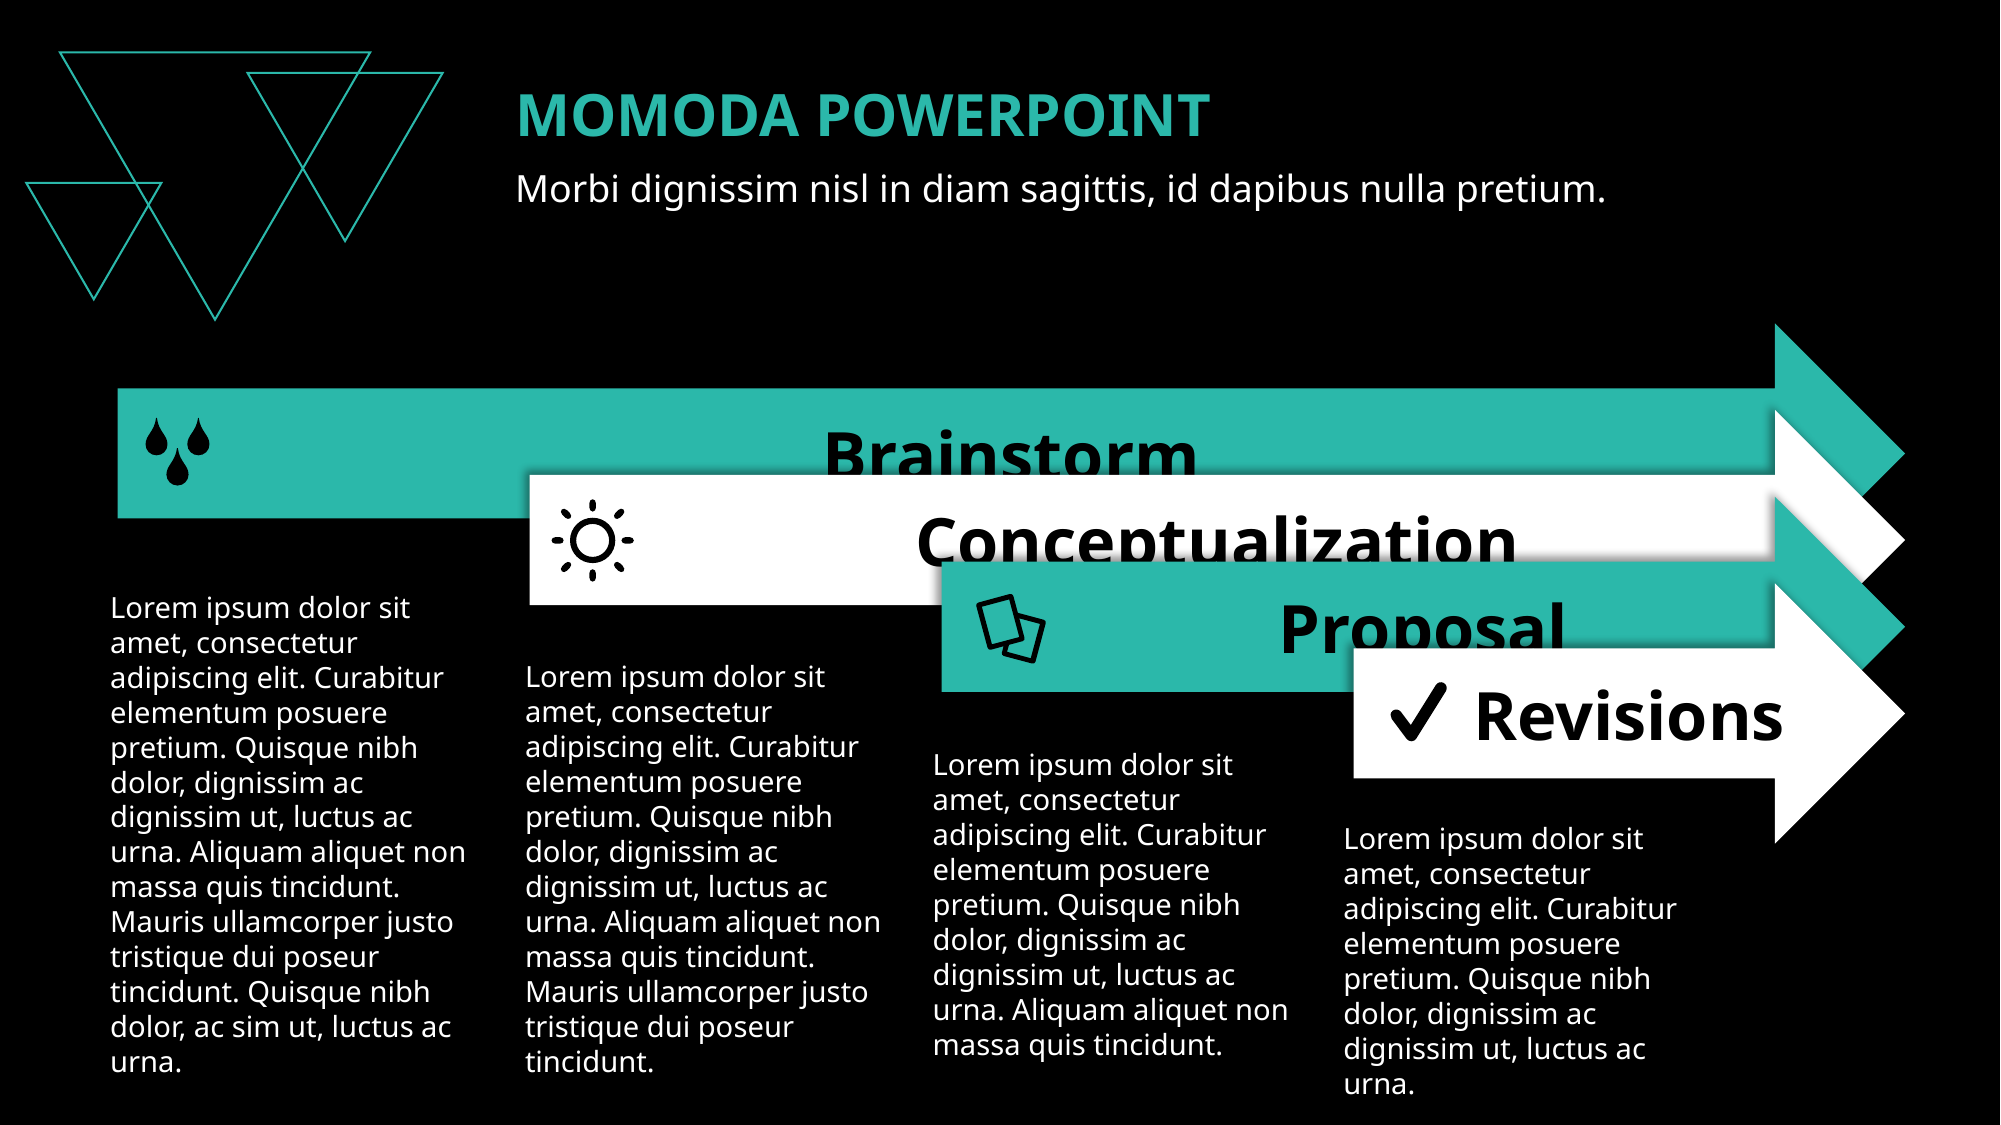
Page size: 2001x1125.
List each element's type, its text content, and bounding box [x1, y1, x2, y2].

text_box [613, 508, 625, 519]
text_box [24, 181, 164, 302]
text_box Morbi dignissim nisl in diam sagittis, id dapibus nulla pretium. [500, 157, 1918, 218]
text_box Conceptualization [528, 407, 1907, 607]
text_box [560, 508, 572, 519]
text_box [551, 537, 564, 544]
text_box MOMODA POWERPOINT [500, 71, 1354, 156]
text_box [589, 569, 596, 582]
text_box Lorem ipsum dolor sit amet, consectetur adipiscing elit. Curabitur elementum posuere pretium. Quisque nibh dolor, dignissim ac dignissim ut, luctus ac urna. Aliquam aliquet non massa quis tincidunt. Mauris ullamcorper justo tristique dui poseur tincidunt. [510, 650, 915, 1086]
text_box Proposal [940, 494, 1907, 693]
text_box [1390, 682, 1447, 742]
text_box Revisions [1352, 580, 1907, 847]
text_box [976, 593, 1046, 664]
text_box [187, 417, 210, 456]
text_box [145, 417, 168, 456]
text_box [58, 51, 372, 322]
text_box [560, 561, 572, 573]
text_box Lorem ipsum dolor sit amet, consectetur adipiscing elit. Curabitur elementum posuere pretium. Quisque nibh dolor, dignissim ac dignissim ut, luctus ac urna. [1328, 812, 1733, 1108]
text_box Lorem ipsum dolor sit amet, consectetur adipiscing elit. Curabitur elementum posuere pretium. Quisque nibh dolor, dignissim ac dignissim ut, luctus ac urna. Aliquam aliquet non massa quis tincidunt. Mauris ullamcorper justo tristique dui poseur tincidunt. Quisque nibh dolor, ac sim ut, luctus ac urna. [95, 581, 500, 1086]
text_box Lorem ipsum dolor sit amet, consectetur adipiscing elit. Curabitur elementum posuere pretium. Quisque nibh dolor, dignissim ac dignissim ut, luctus ac urna. Aliquam aliquet non massa quis tincidunt. [917, 738, 1322, 1069]
text_box [621, 537, 634, 544]
text_box [166, 448, 189, 486]
text_box [613, 561, 625, 573]
text_box [245, 71, 445, 244]
text_box [570, 517, 616, 564]
text_box [589, 499, 596, 512]
text_box Brainstorm [116, 320, 1907, 520]
